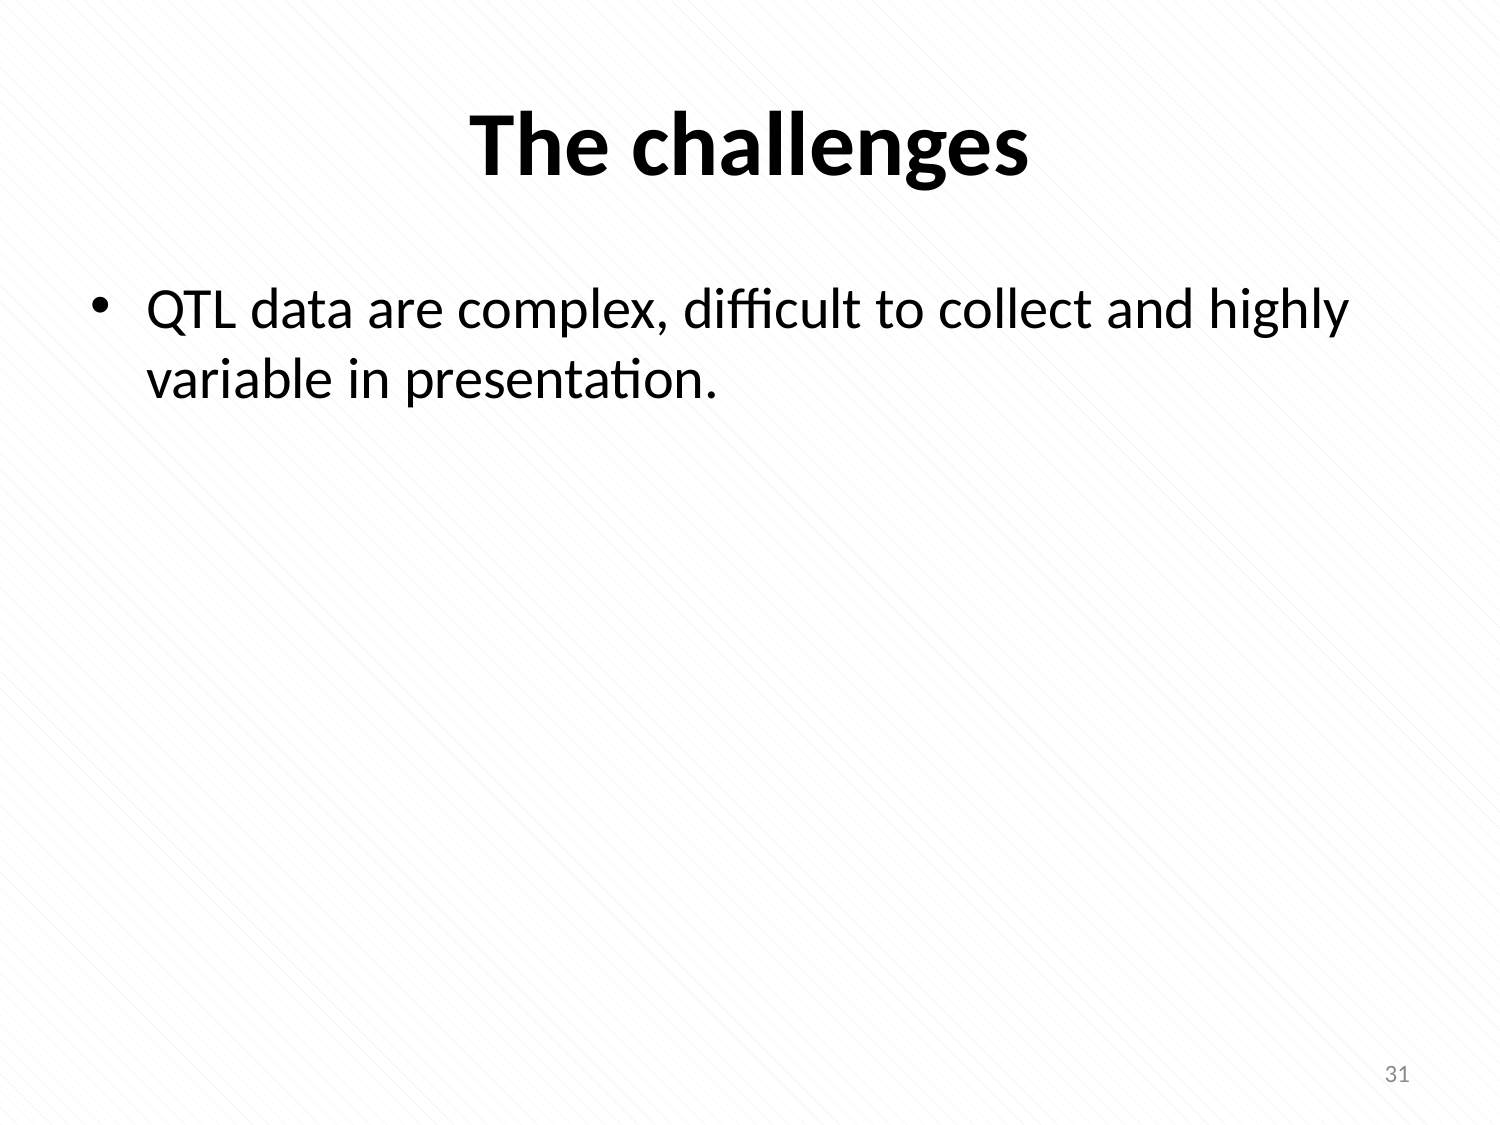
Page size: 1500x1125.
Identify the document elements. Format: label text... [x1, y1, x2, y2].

slide_number 31 [1074, 1042, 1425, 1103]
title The challenges [75, 45, 1425, 233]
list QTL data are complex, difficult to collect and highly variable in presentation. [75, 262, 1388, 1005]
